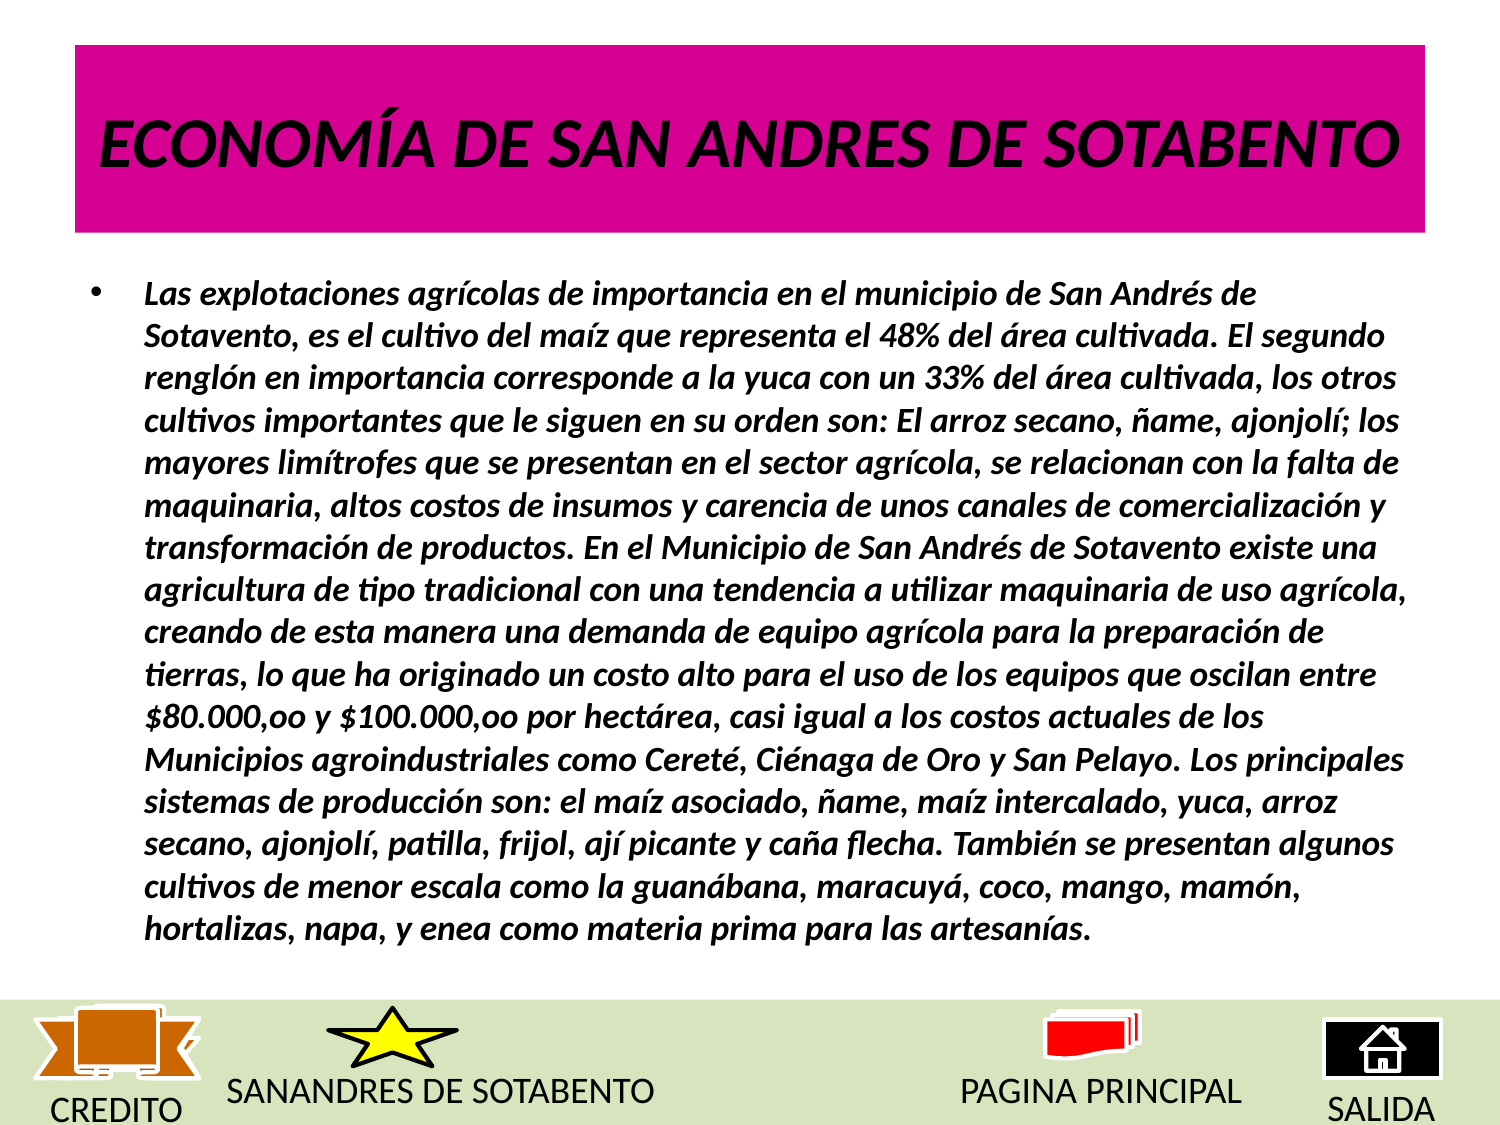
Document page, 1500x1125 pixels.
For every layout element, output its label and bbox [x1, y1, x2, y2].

text_box [0, 997, 1500, 1125]
title [75, 45, 1425, 233]
list [75, 262, 1425, 961]
